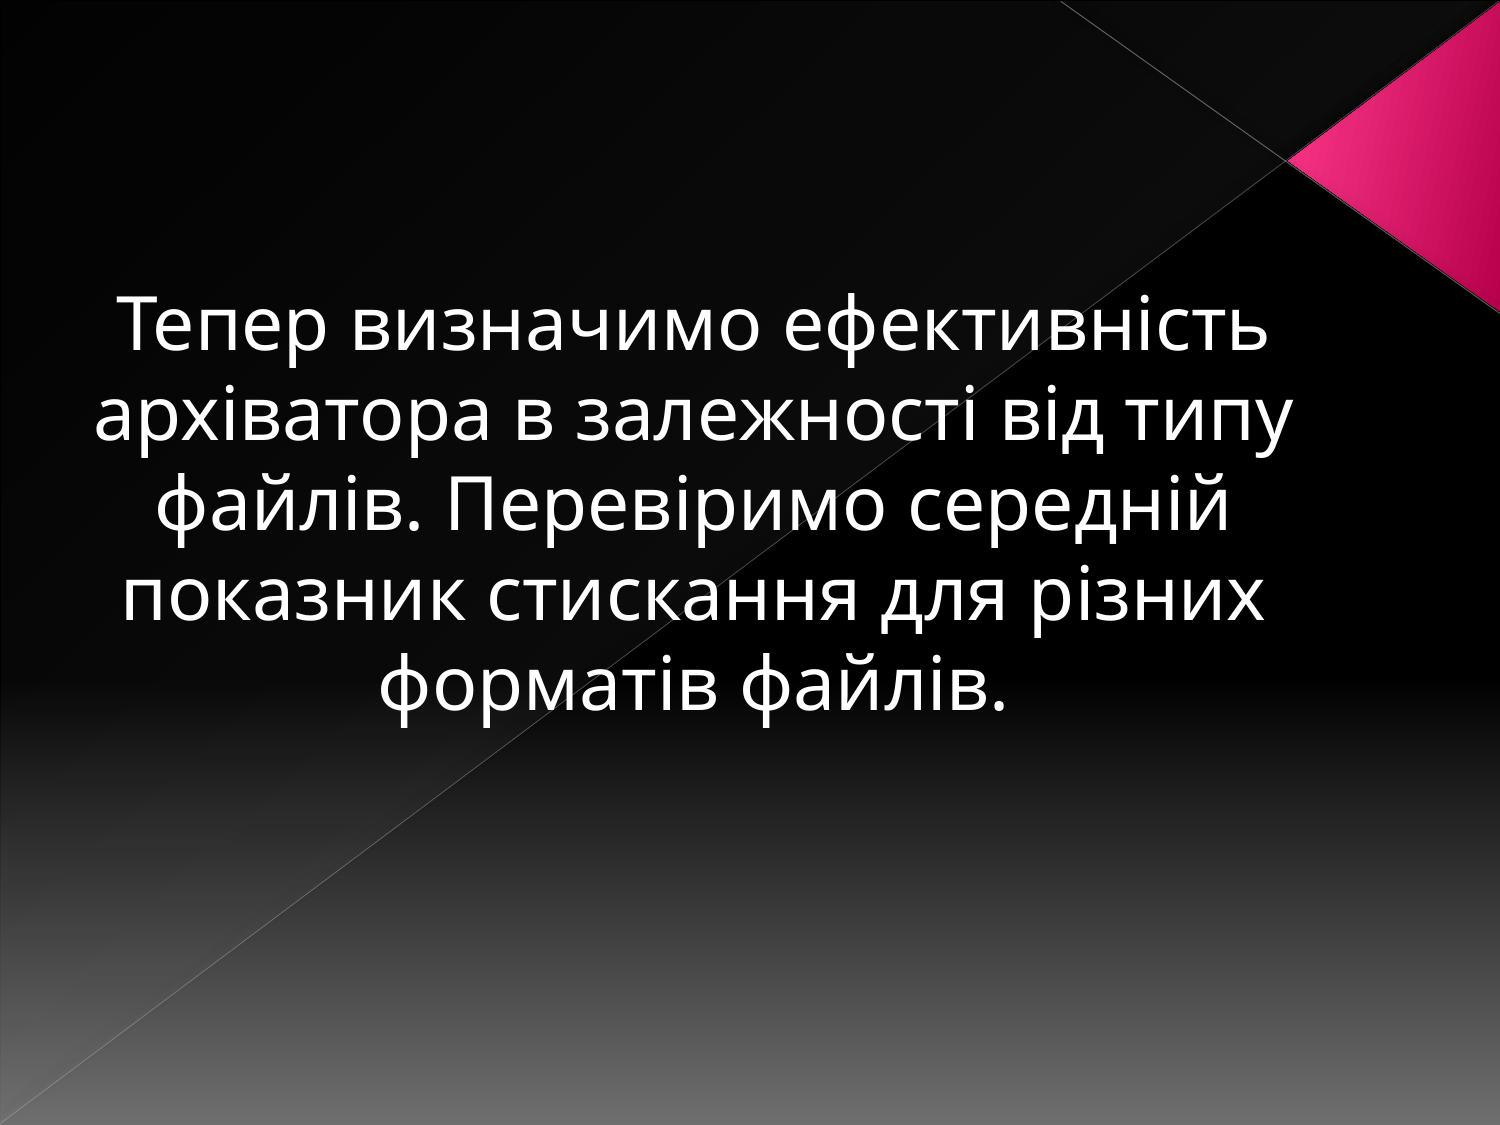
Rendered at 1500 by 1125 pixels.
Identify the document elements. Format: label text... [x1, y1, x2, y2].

list Тепер визначимо ефективність архіватора в залежності від типу файлів. Перевіримо середній показник стискання для різних форматів файлів. [62, 267, 1317, 1083]
